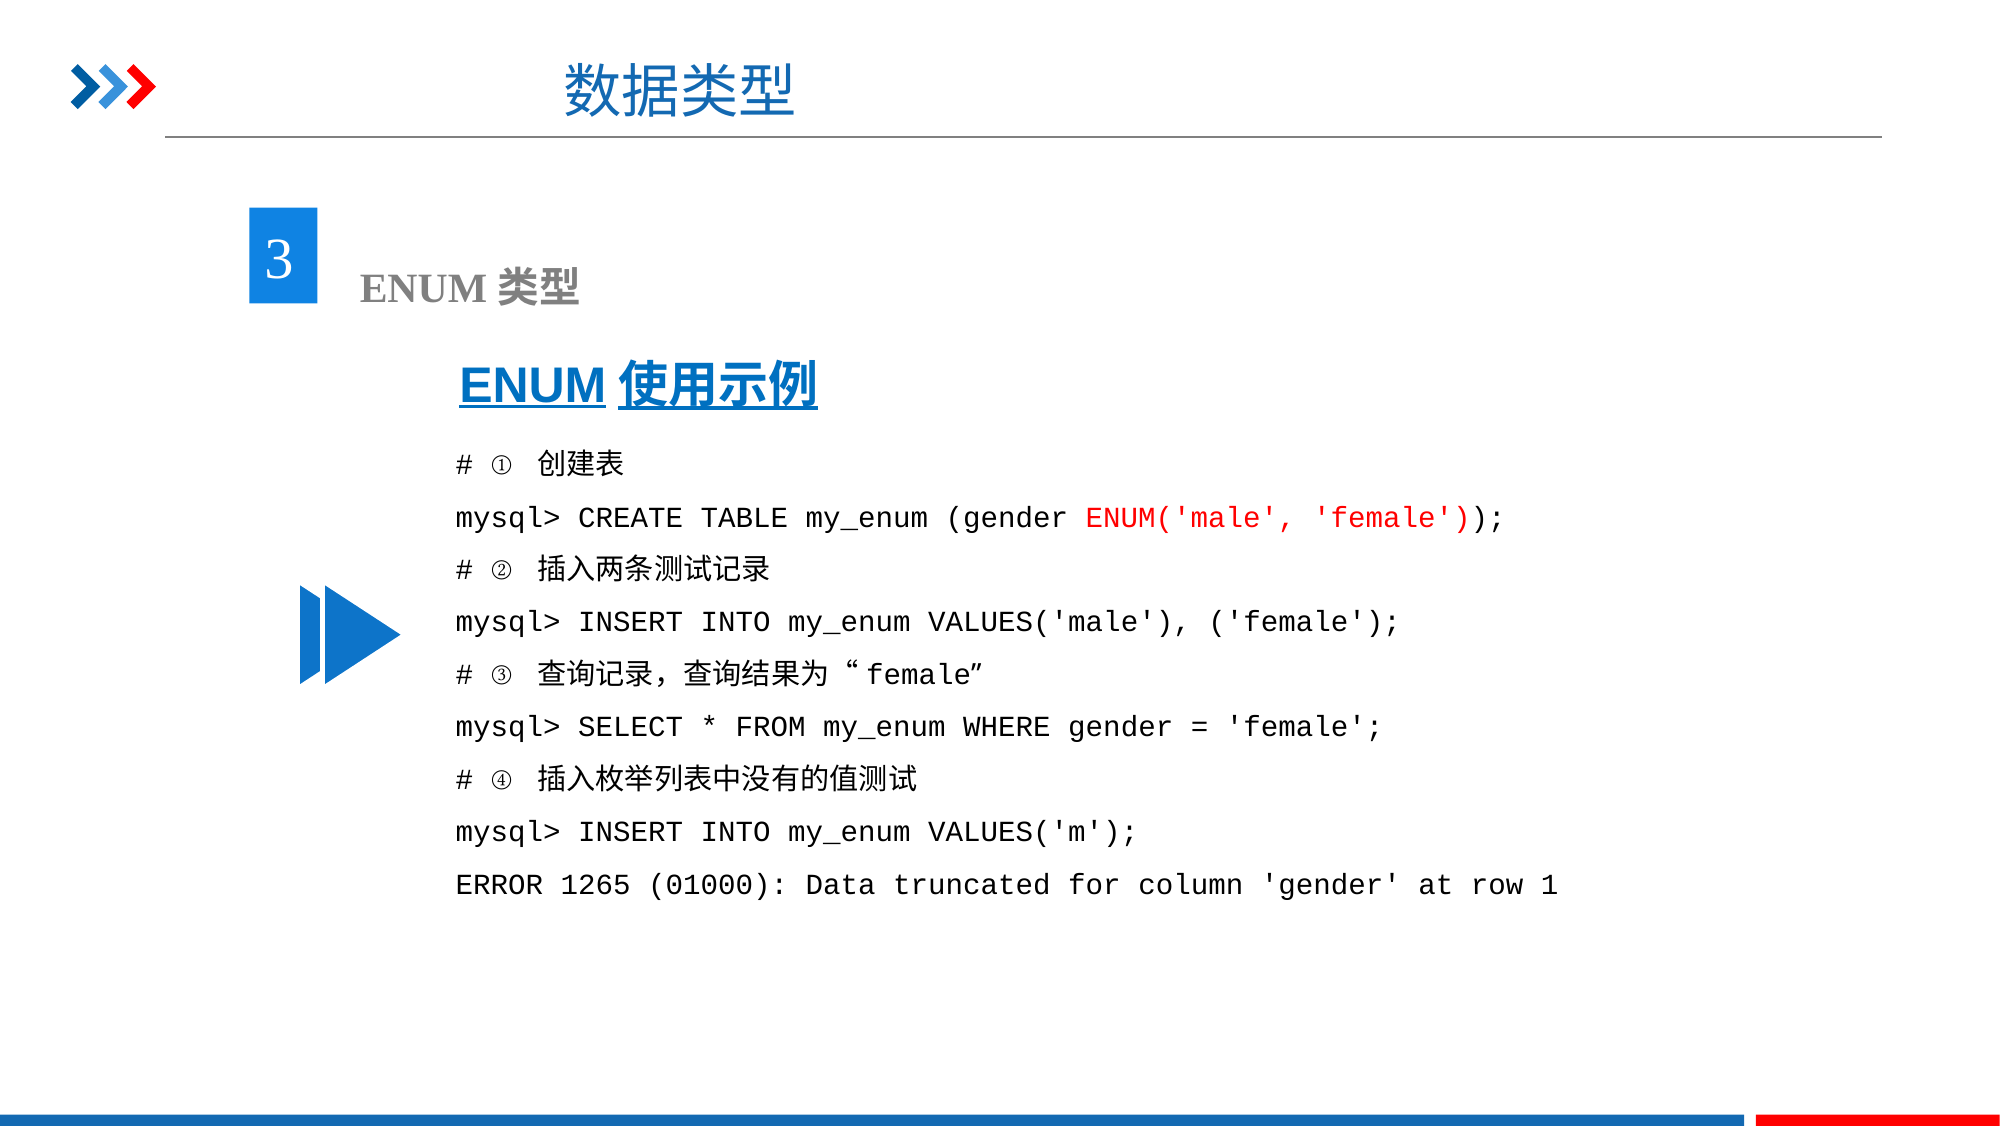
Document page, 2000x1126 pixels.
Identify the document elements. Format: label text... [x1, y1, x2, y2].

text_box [297, 580, 406, 689]
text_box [249, 207, 318, 304]
text_box ENUM类型 [319, 245, 1092, 380]
title 数据类型 [521, 25, 1296, 153]
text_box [403, 344, 1686, 913]
